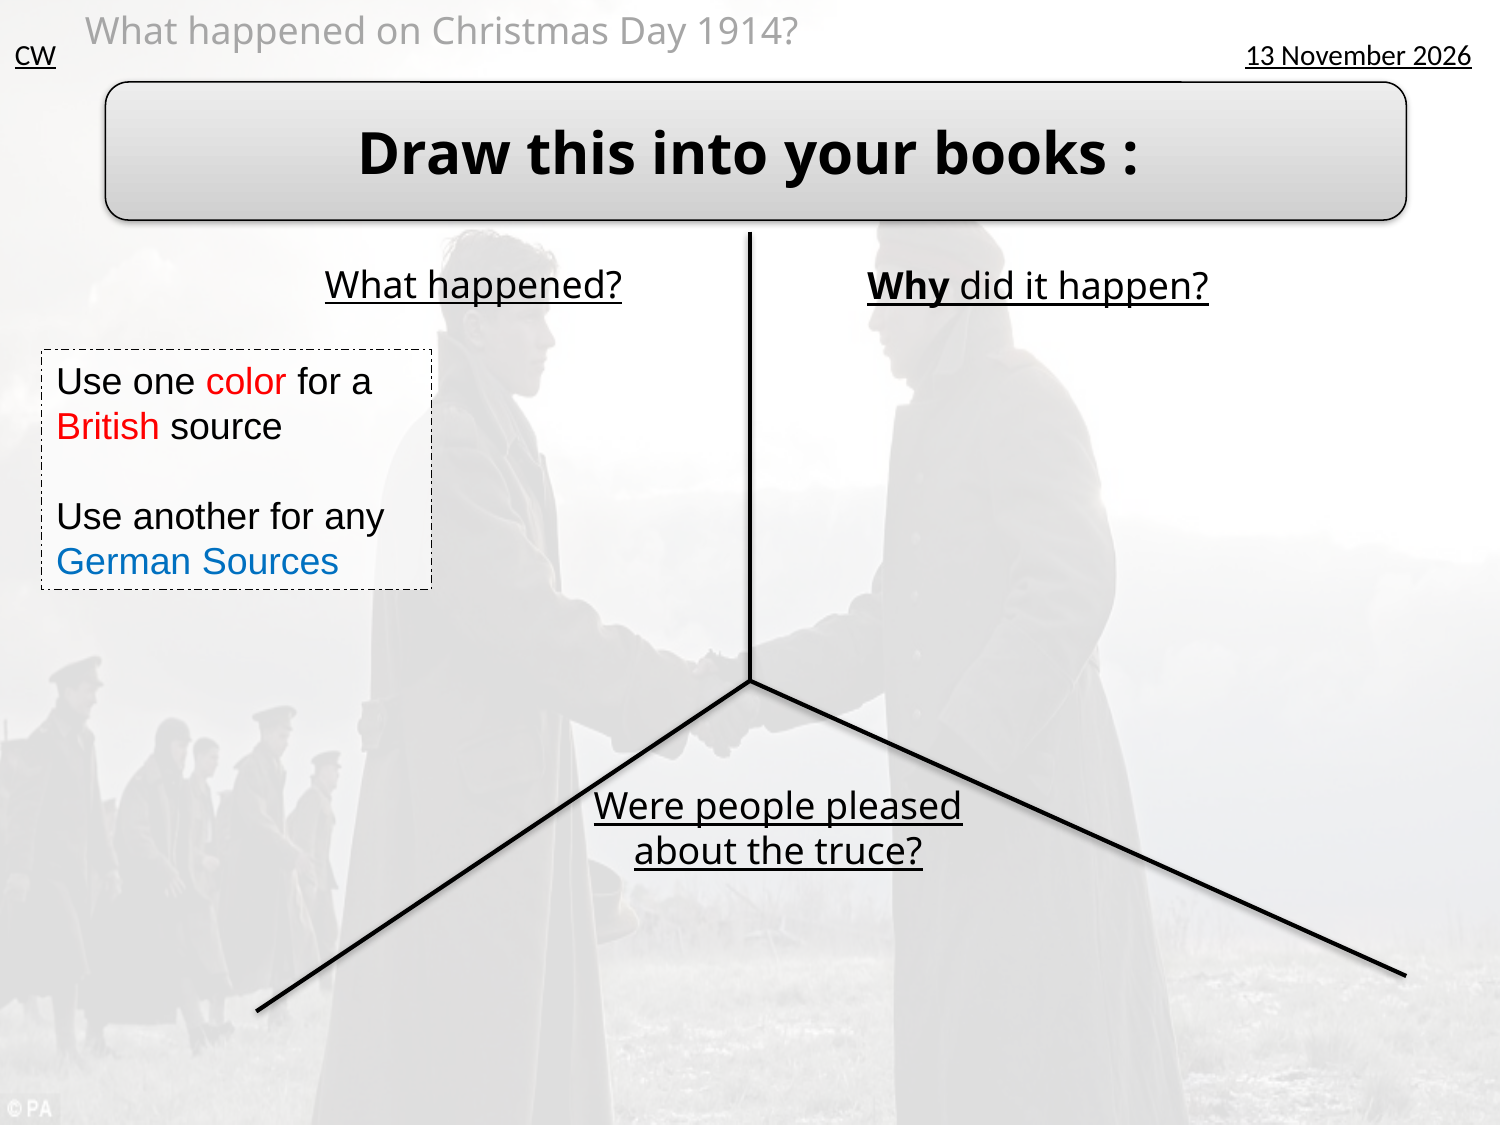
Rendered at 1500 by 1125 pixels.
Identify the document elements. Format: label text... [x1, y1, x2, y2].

text_box What happened? [256, 253, 691, 314]
text_box CW [0, 23, 257, 84]
text_box Use one color for a British source Use another for any German Sources [41, 349, 432, 590]
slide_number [1230, 23, 1500, 84]
text_box What happened on Christmas Day 1914? [70, 0, 1142, 60]
text_box Why did it happen? [820, 255, 1256, 315]
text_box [255, 680, 751, 1012]
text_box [751, 680, 1407, 977]
text_box Draw this into your books : [104, 81, 1408, 221]
